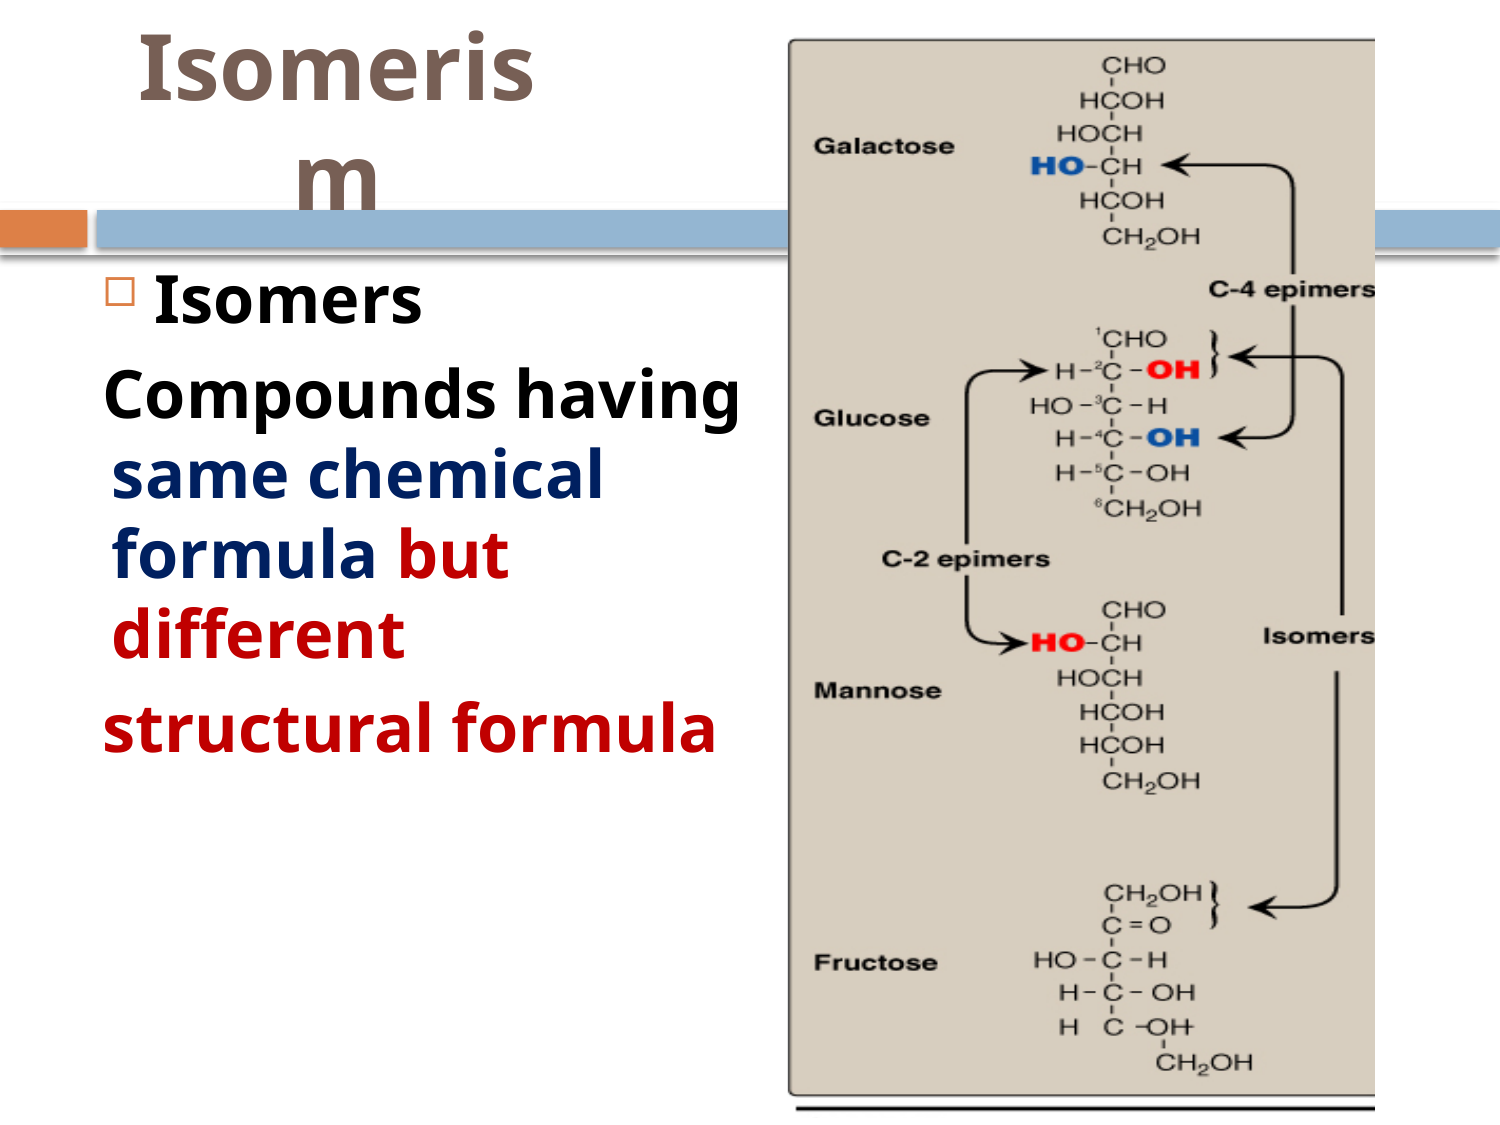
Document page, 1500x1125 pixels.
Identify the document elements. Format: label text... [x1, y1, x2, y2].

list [787, 37, 1376, 1118]
list Isomers Compounds having same chemical formula but different structural formula [87, 249, 781, 1075]
title Isomerism [99, 37, 575, 200]
